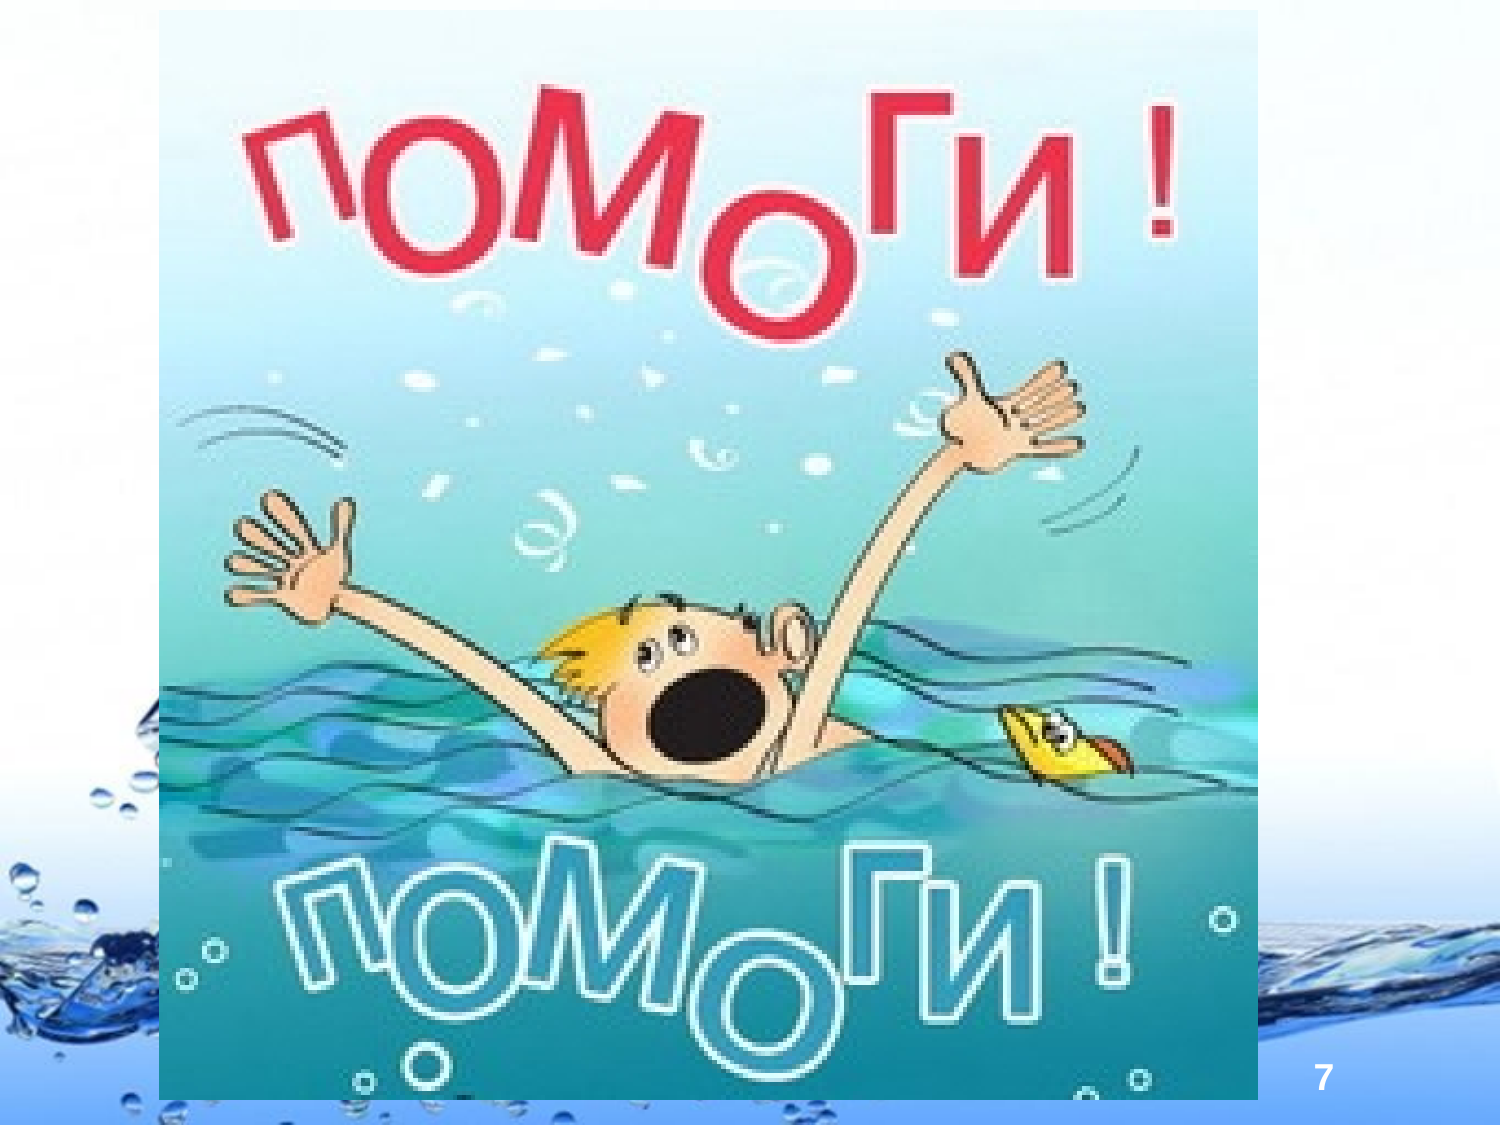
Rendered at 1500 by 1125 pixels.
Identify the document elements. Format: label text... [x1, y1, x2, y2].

slide_number 7 [1305, 1045, 1345, 1104]
picture [0, 0, 1500, 1125]
